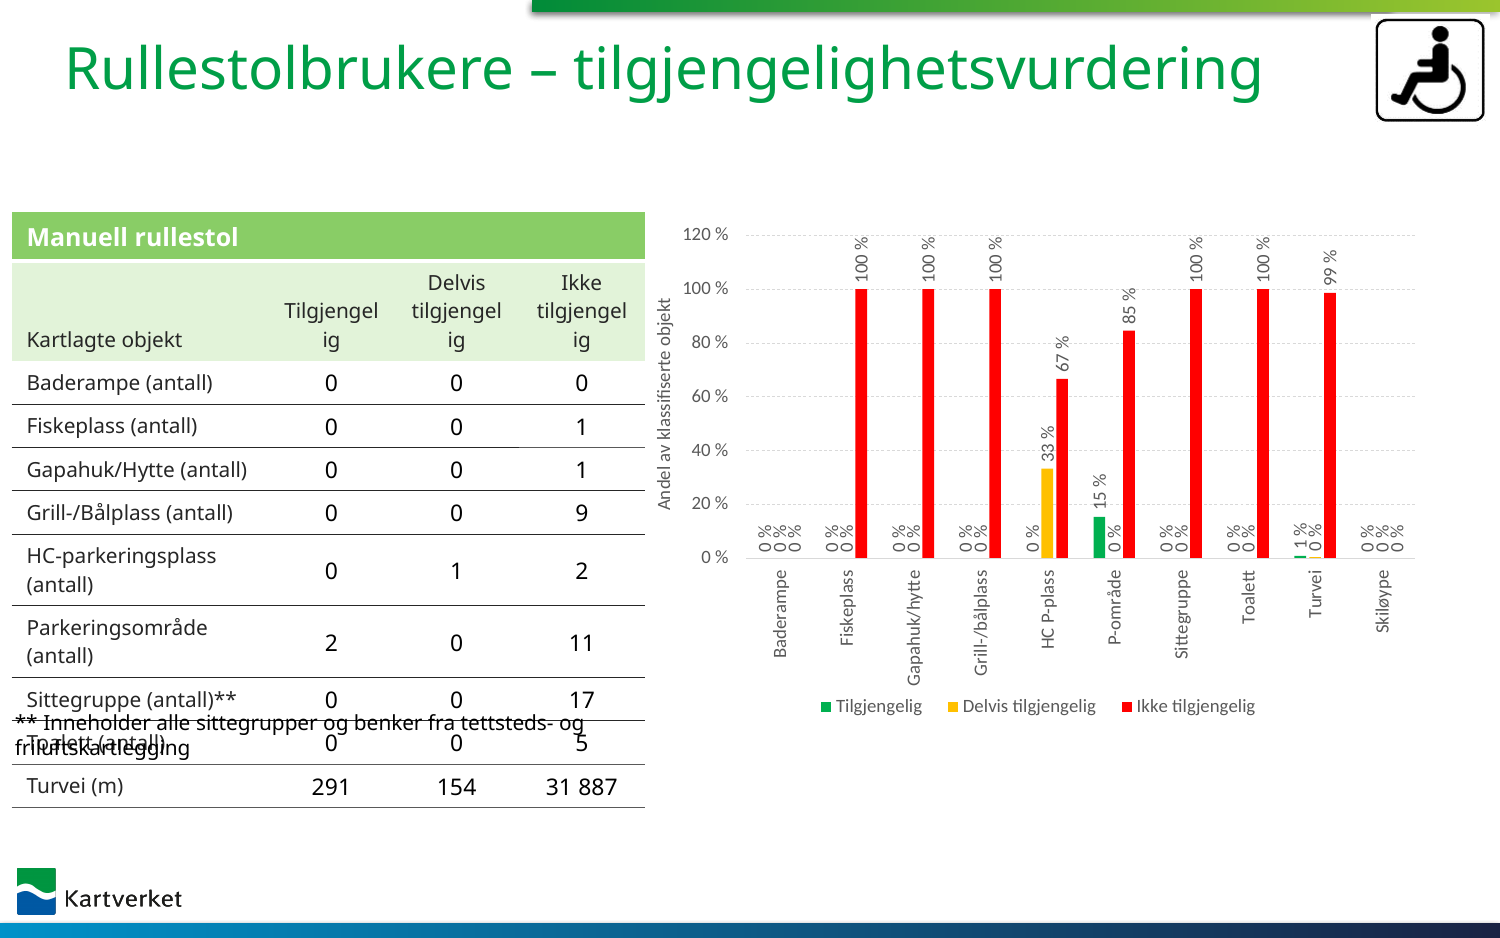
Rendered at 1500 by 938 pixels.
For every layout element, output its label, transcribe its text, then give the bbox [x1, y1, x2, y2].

table_cell 291 [269, 768, 394, 807]
table_cell 0 [394, 678, 519, 702]
table_cell Turvei (m) [12, 768, 269, 807]
table_cell 0 [394, 491, 519, 534]
table_cell 1 [519, 448, 638, 490]
table_cell Gapahuk/Hytte (antall) [12, 448, 269, 490]
table_cell 0 [519, 361, 638, 404]
table_cell 0 [394, 361, 519, 404]
table_cell Grill-/Bålplass (antall) [12, 491, 269, 534]
table_cell 0 [394, 448, 519, 490]
table_cell 9 [519, 491, 638, 534]
table_cell 0 [269, 678, 394, 702]
table_cell 0 [394, 405, 519, 447]
table_cell 0 [269, 491, 394, 534]
table_cell 0 [269, 535, 394, 605]
table_cell Ikke tilgjengelig [519, 263, 638, 361]
picture [1371, 13, 1491, 127]
table_cell 1 [394, 535, 519, 605]
table_cell Baderampe (antall) [12, 361, 269, 404]
table_cell 2 [519, 535, 638, 605]
table_cell Delvis tilgjengelig [394, 263, 519, 361]
table_cell 0 [269, 448, 394, 490]
table_cell 0 [269, 361, 394, 404]
table_cell 11 [519, 606, 638, 677]
table_cell Kartlagte objekt [12, 263, 269, 361]
table_cell 17 [519, 678, 638, 702]
table_cell HC-parkeringsplass (antall) [12, 535, 269, 605]
table_cell Fiskeplass (antall) [12, 405, 269, 447]
text_box Rullestolbrukere – tilgjengelighetsvurdering [49, 12, 1372, 109]
table_cell 0 [394, 606, 519, 677]
table_cell 2 [269, 606, 394, 677]
table_cell Sittegruppe (antall)** [12, 678, 269, 702]
table_cell 0 [269, 405, 394, 447]
table_cell Tilgjengelig [269, 263, 394, 361]
table_cell 154 [394, 768, 519, 807]
table_header Manuell rullestol [12, 212, 645, 259]
table_cell 31 887 [519, 768, 645, 807]
table_cell 1 [519, 405, 638, 447]
table_cell Parkeringsområde (antall) [12, 606, 269, 677]
picture [643, 218, 1427, 728]
text_box ** Inneholder alle sittegrupper og benker fra tettsteds- og friluftskartlegging [0, 702, 745, 768]
